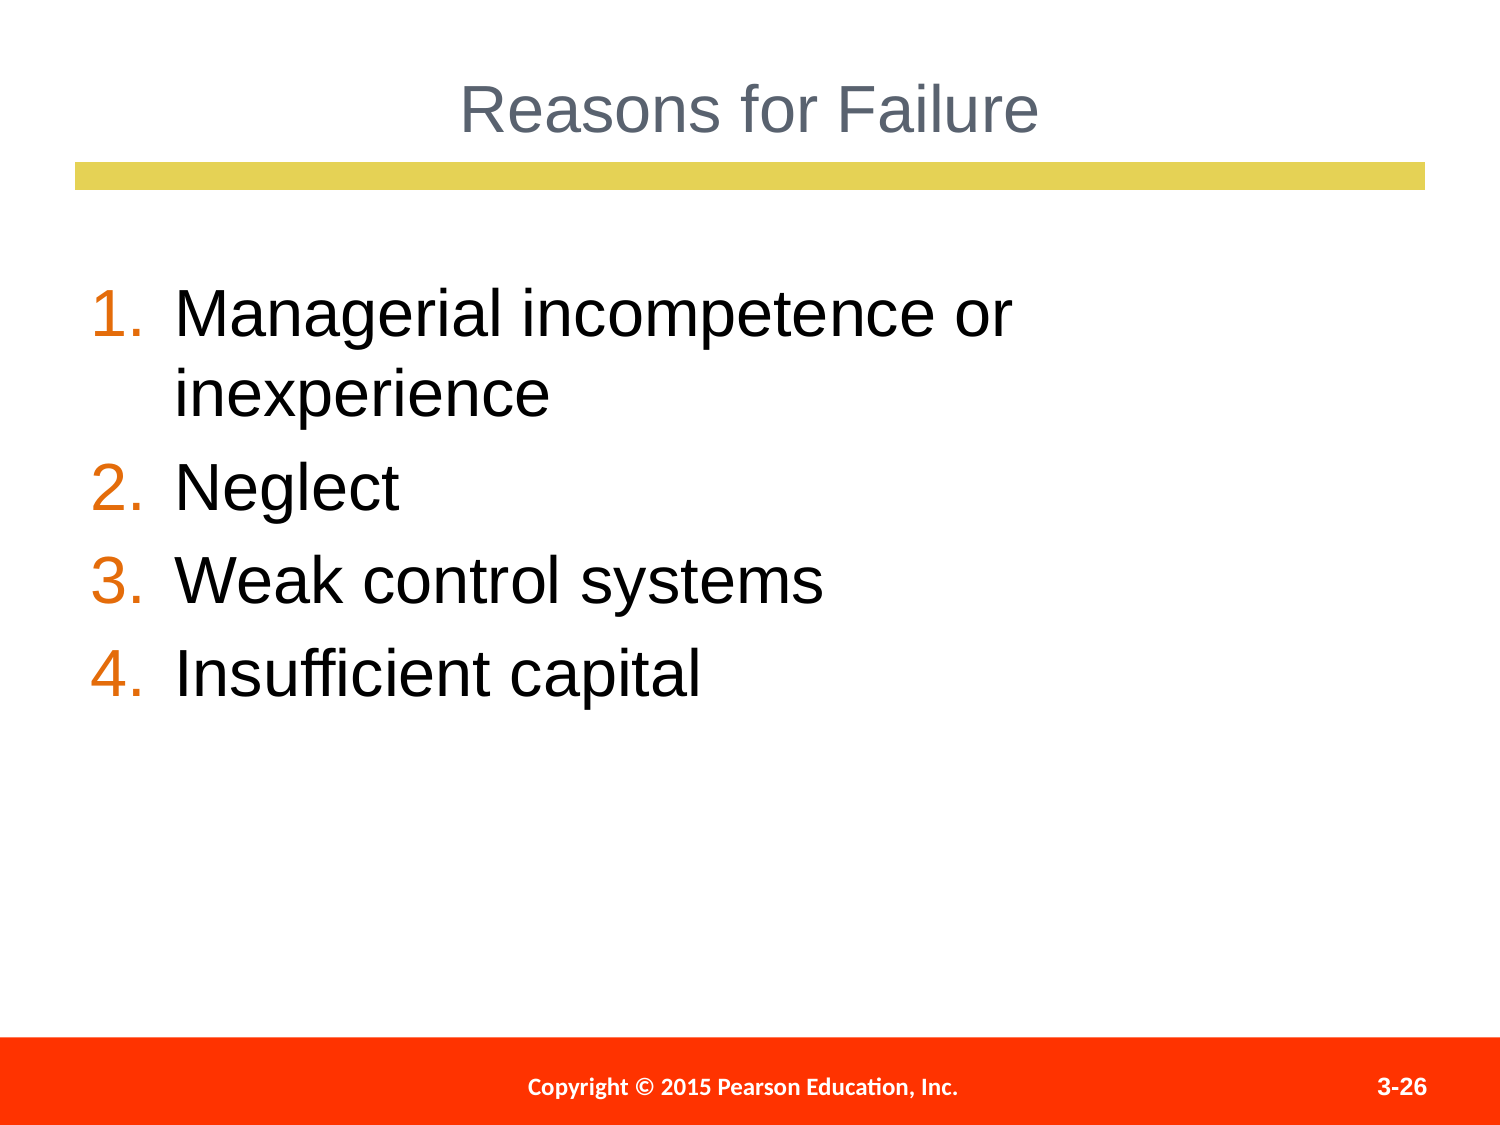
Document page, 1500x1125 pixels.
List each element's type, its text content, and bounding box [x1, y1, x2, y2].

title Reasons for Failure [74, 12, 1426, 201]
list Managerial incompetence or inexperience Neglect Weak control systems Insufficient capital [74, 262, 1426, 1006]
